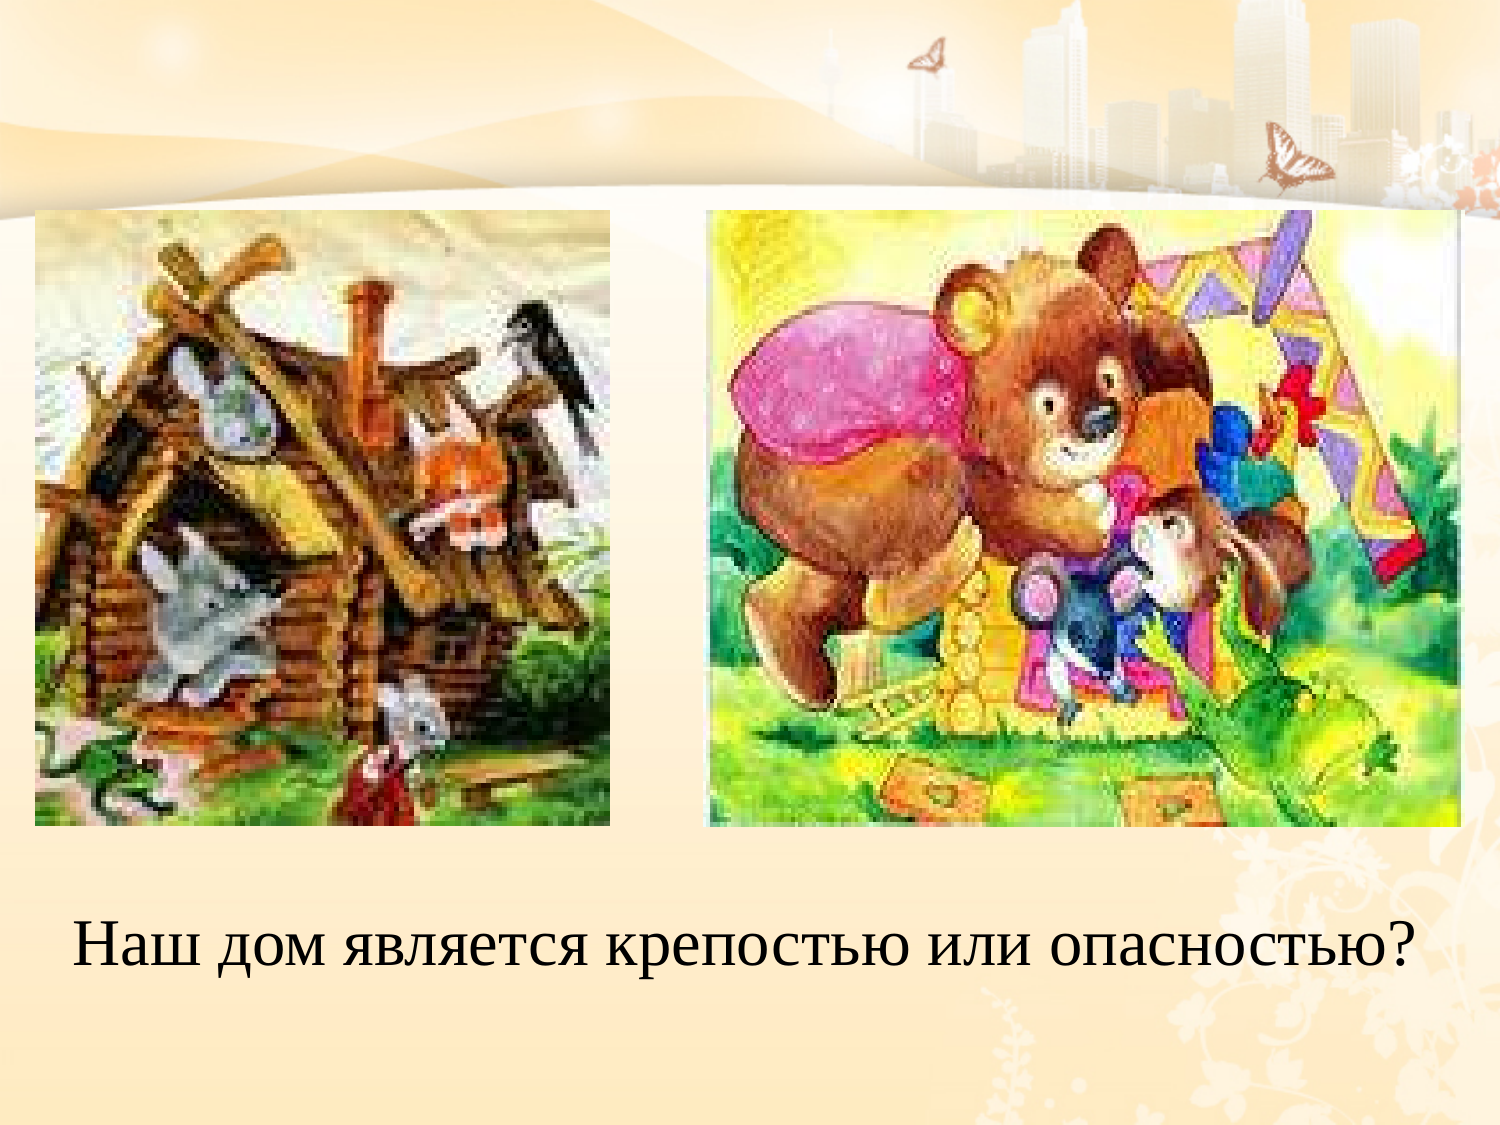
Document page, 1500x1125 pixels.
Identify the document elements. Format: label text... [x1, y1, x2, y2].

text_box Наш дом является крепостью или опасностью? [57, 891, 1434, 986]
picture [0, 0, 1500, 1125]
